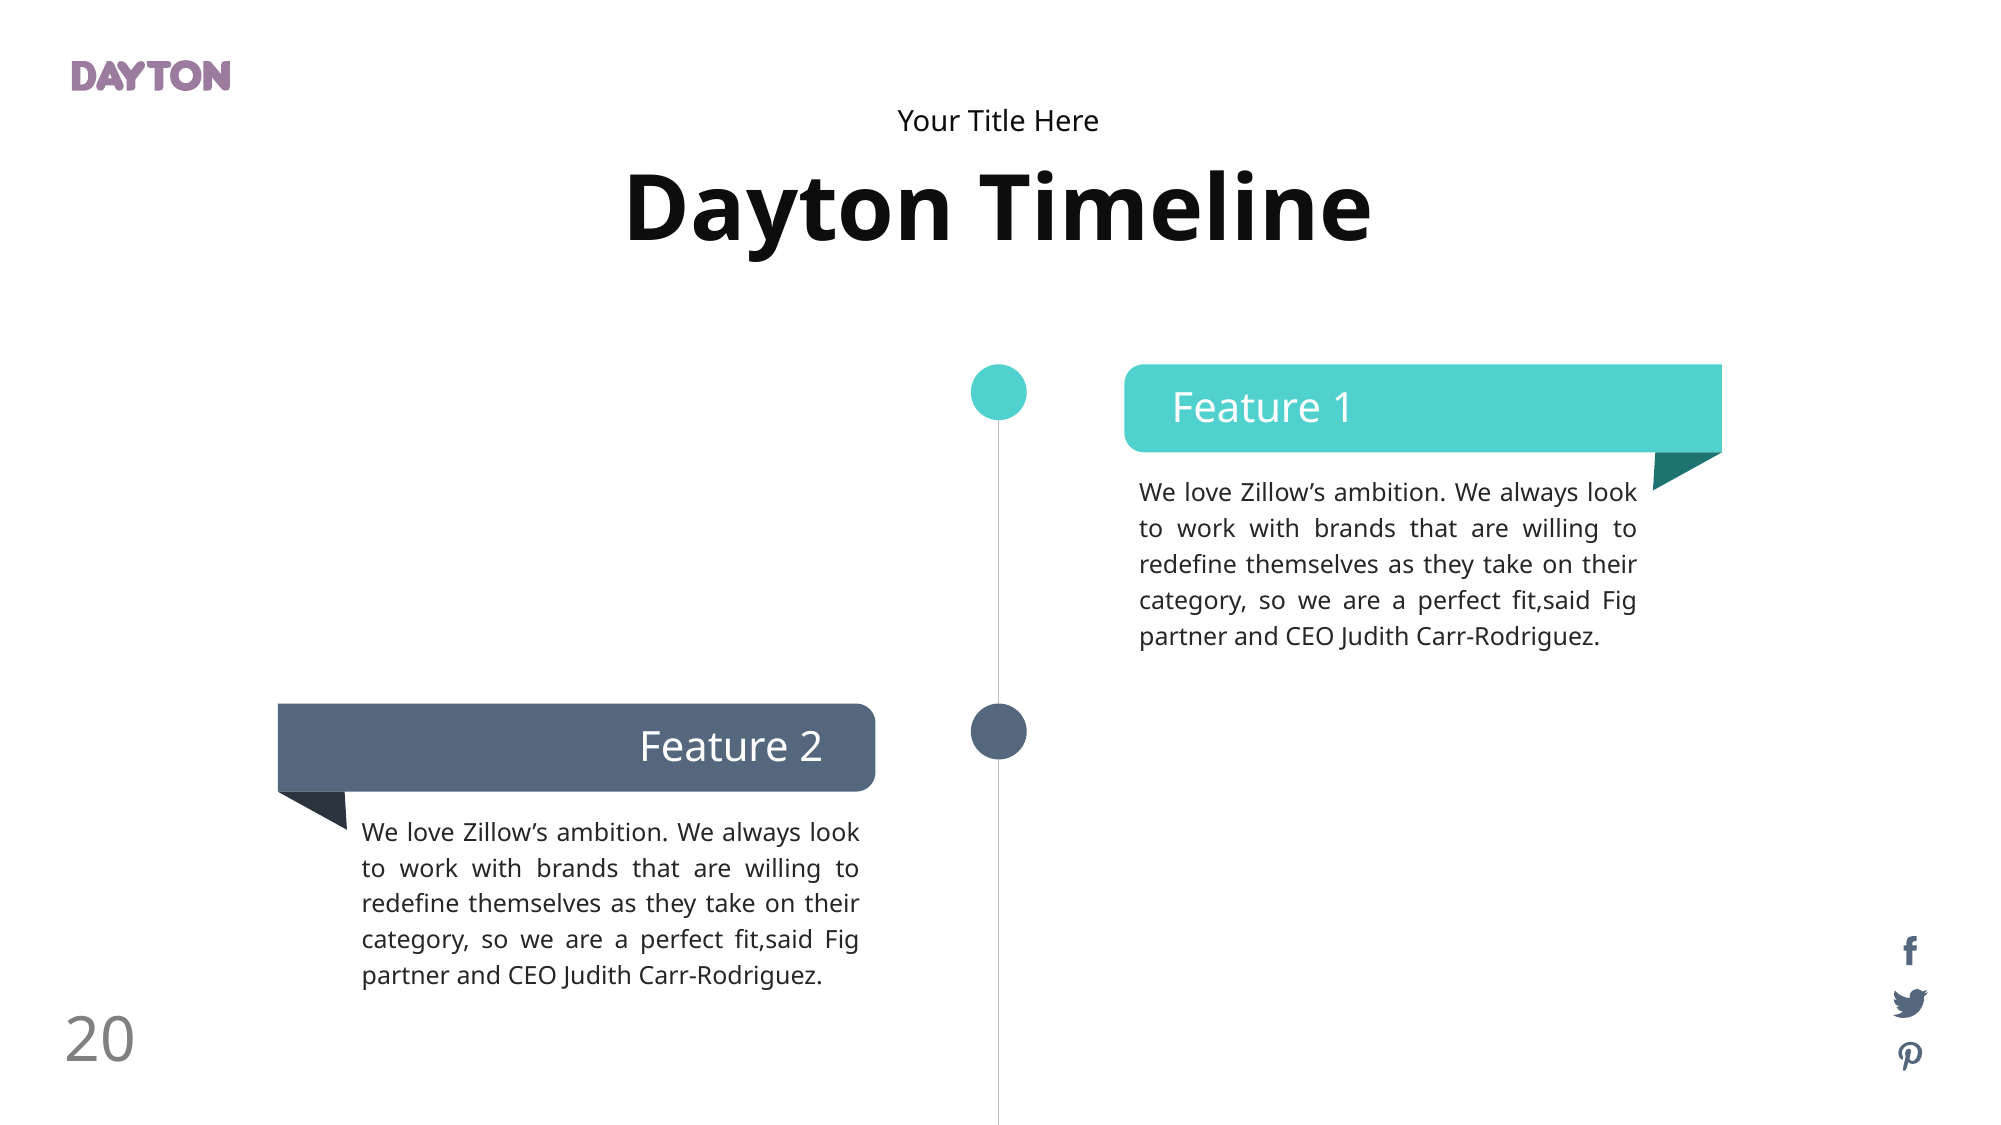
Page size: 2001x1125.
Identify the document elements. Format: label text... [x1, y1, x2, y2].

text_box [969, 702, 998, 761]
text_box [647, 95, 1350, 268]
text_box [1124, 364, 1722, 491]
text_box We love Zillow’s ambition. We always look to work with brands that are willing to redefine themselves as they take on their category, so we are a perfect fit,said Fig partner and CEO Judith Carr-Rodriguez. [346, 830, 876, 998]
text_box We love Zillow’s ambition. We always look to work with brands that are willing to redefine themselves as they take on their category, so we are a perfect fit,said Fig partner and CEO Judith Carr-Rodriguez. [1124, 491, 1653, 658]
text_box [969, 363, 1028, 422]
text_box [277, 703, 876, 830]
text_box [999, 702, 1028, 761]
